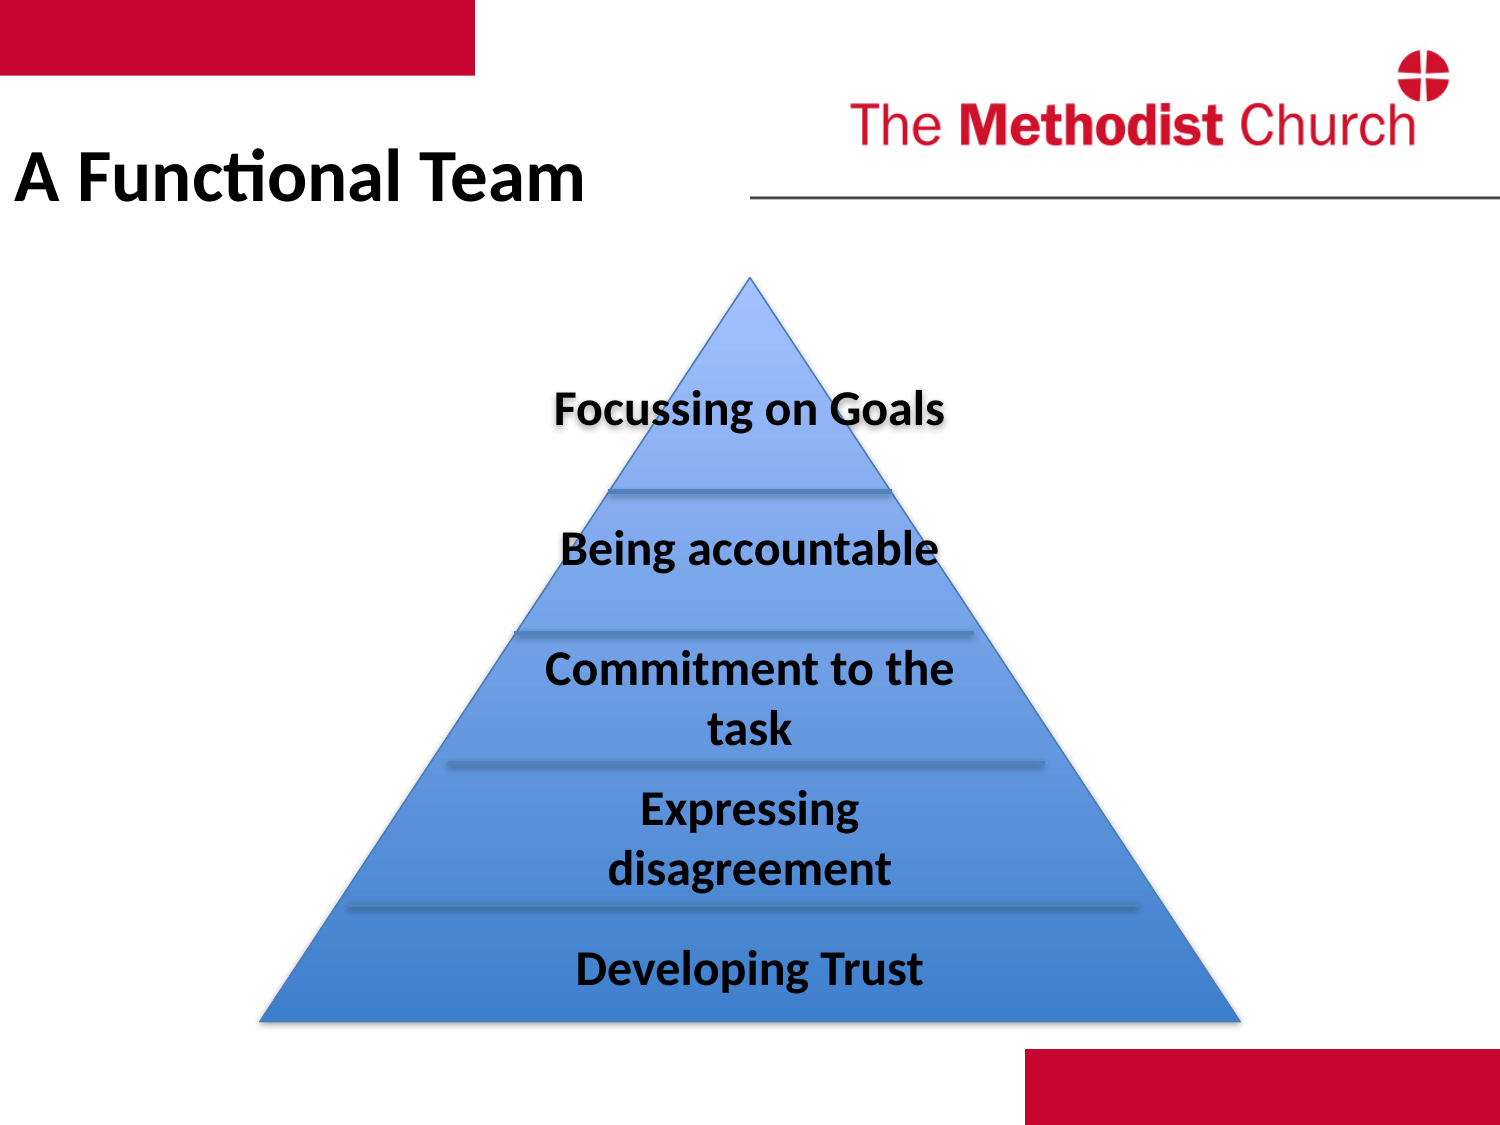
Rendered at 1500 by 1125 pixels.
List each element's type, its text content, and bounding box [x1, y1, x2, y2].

text_box Focussing on Goals Being accountable Commitment to the task Expressing disagreement Developing Trust [610, 276, 890, 488]
text_box Focussing on Goals Being accountable Commitment to the task Expressing disagreement Developing Trust [259, 497, 1241, 1023]
title A Functional Team [0, 119, 1425, 282]
picture [750, 0, 1500, 216]
